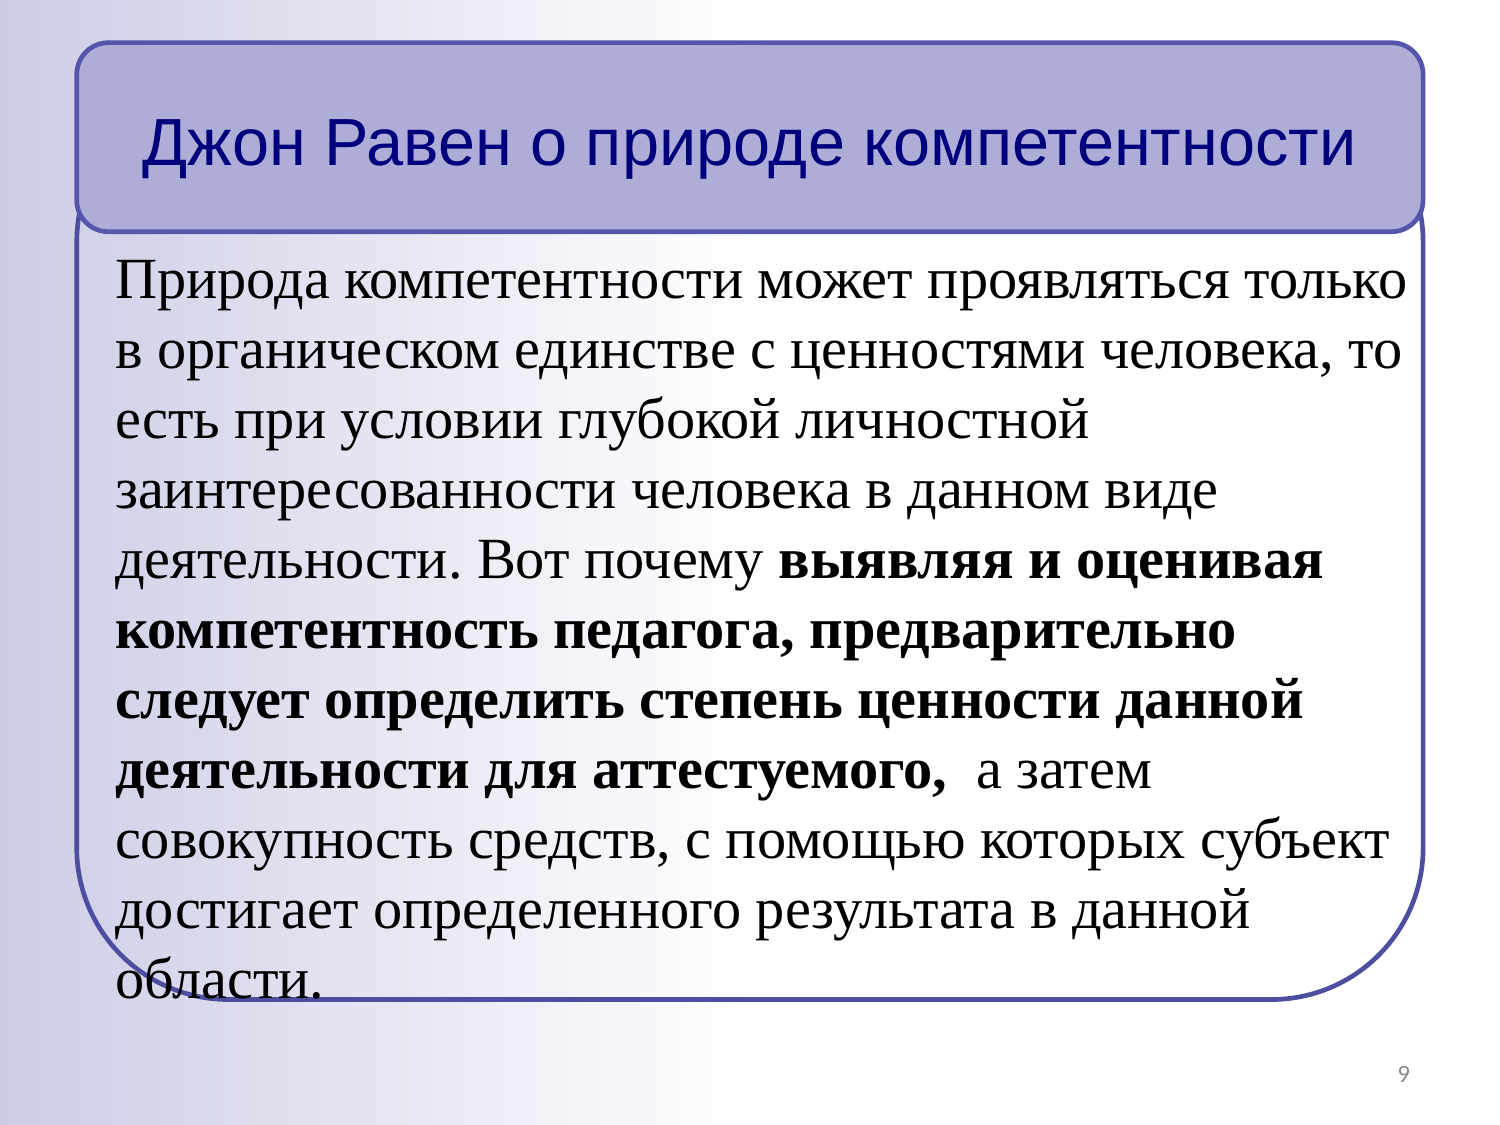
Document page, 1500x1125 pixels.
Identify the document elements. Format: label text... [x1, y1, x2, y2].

title Джон Равен о природе компетентности [100, 45, 1400, 232]
slide_number 9 [1074, 1042, 1425, 1103]
list Природа компетентности может проявляться только в органическом единстве с ценностями человека, то есть при условии глубокой личностной заинтересованности человека в данном виде деятельности. Вот почему выявляя и оценивая компетентность педагога, предварительно следует определить степень ценности данной деятельности для аттестуемого, а затем совокупность средств, с помощью которых субъект достигает определенного результата в данной области. [100, 232, 1426, 941]
